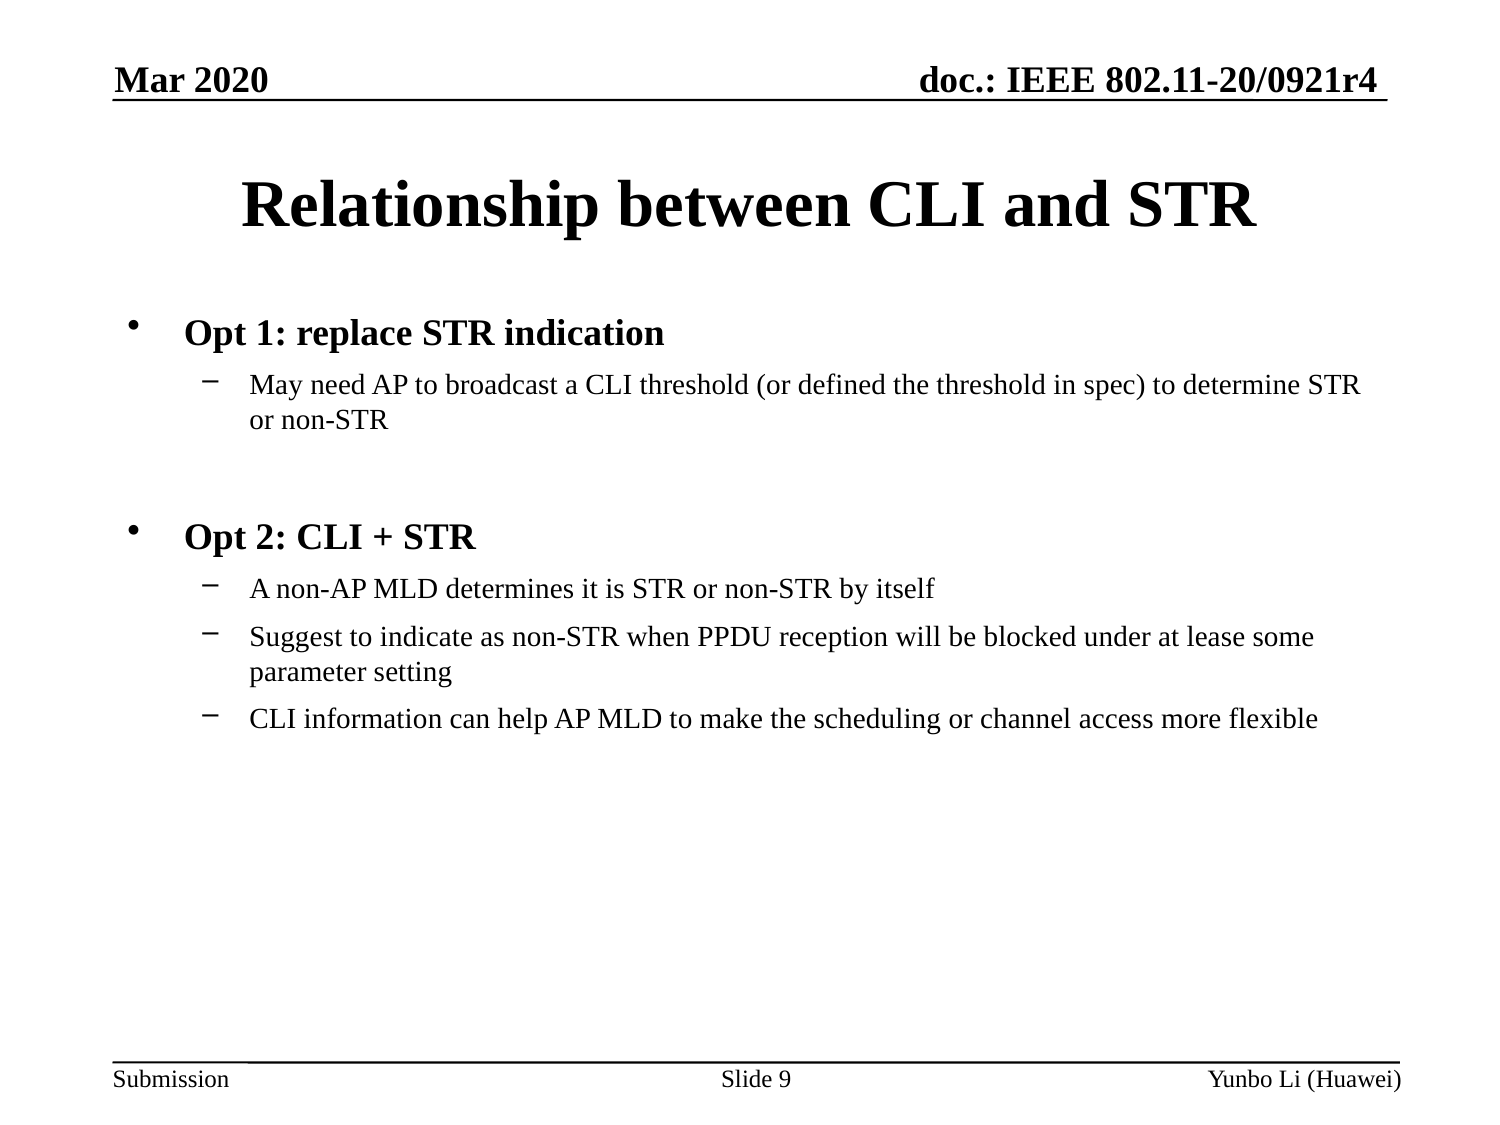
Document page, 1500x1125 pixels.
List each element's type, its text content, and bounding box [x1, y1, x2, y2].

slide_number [114, 54, 271, 101]
list Opt 1: replace STR indication May need AP to broadcast a CLI threshold (or defined the threshold in spec) to determine STR or non-STR Opt 2: CLI + STR A non-AP MLD determines it is STR or non-STR by itself Suggest to indicate as non-STR when PPDU reception will be blocked under at lease some parameter setting CLI information can help AP MLD to make the scheduling or channel access more flexible [112, 299, 1388, 1063]
slide_number Slide 9 [712, 1061, 800, 1093]
title Relationship between CLI and STR [112, 112, 1388, 288]
footer Yunbo Li (Huawei) [1204, 1061, 1402, 1093]
